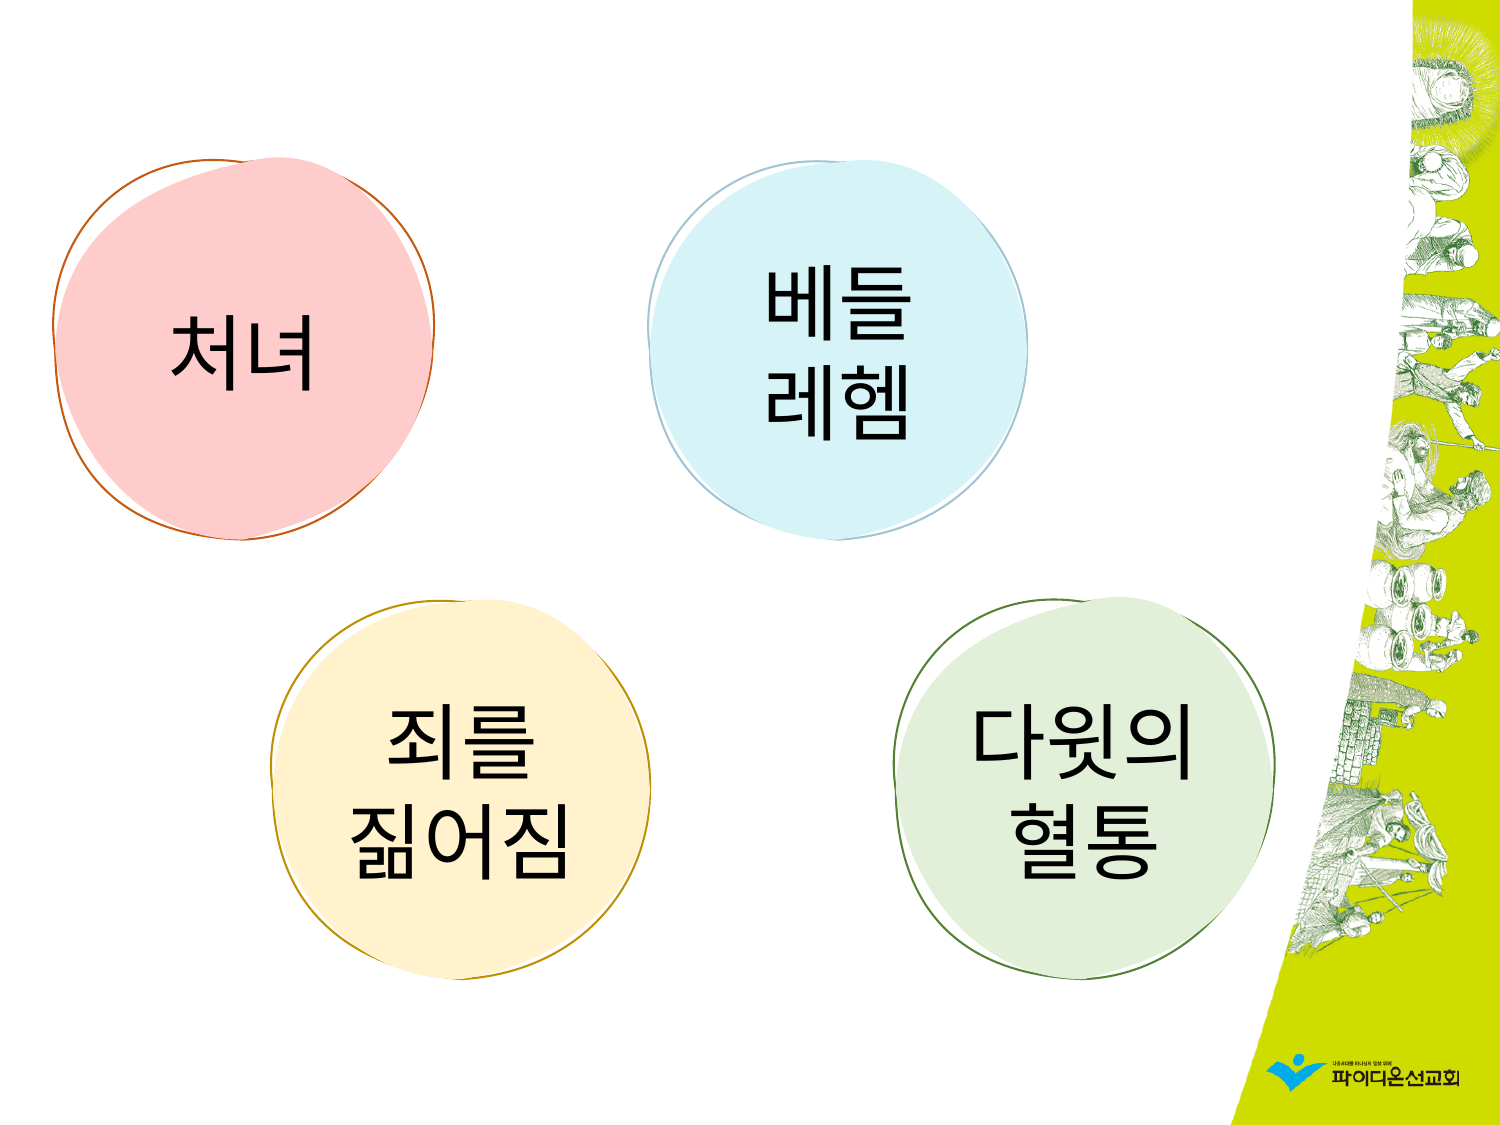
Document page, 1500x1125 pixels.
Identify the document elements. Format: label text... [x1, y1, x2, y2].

text_box 죄를 짊어짐 [269, 599, 652, 981]
text_box 다윗의 혈통 [892, 596, 1276, 981]
text_box 처녀 [52, 157, 436, 541]
text_box 베들 레헴 [647, 160, 1029, 541]
picture [0, 0, 1500, 1125]
